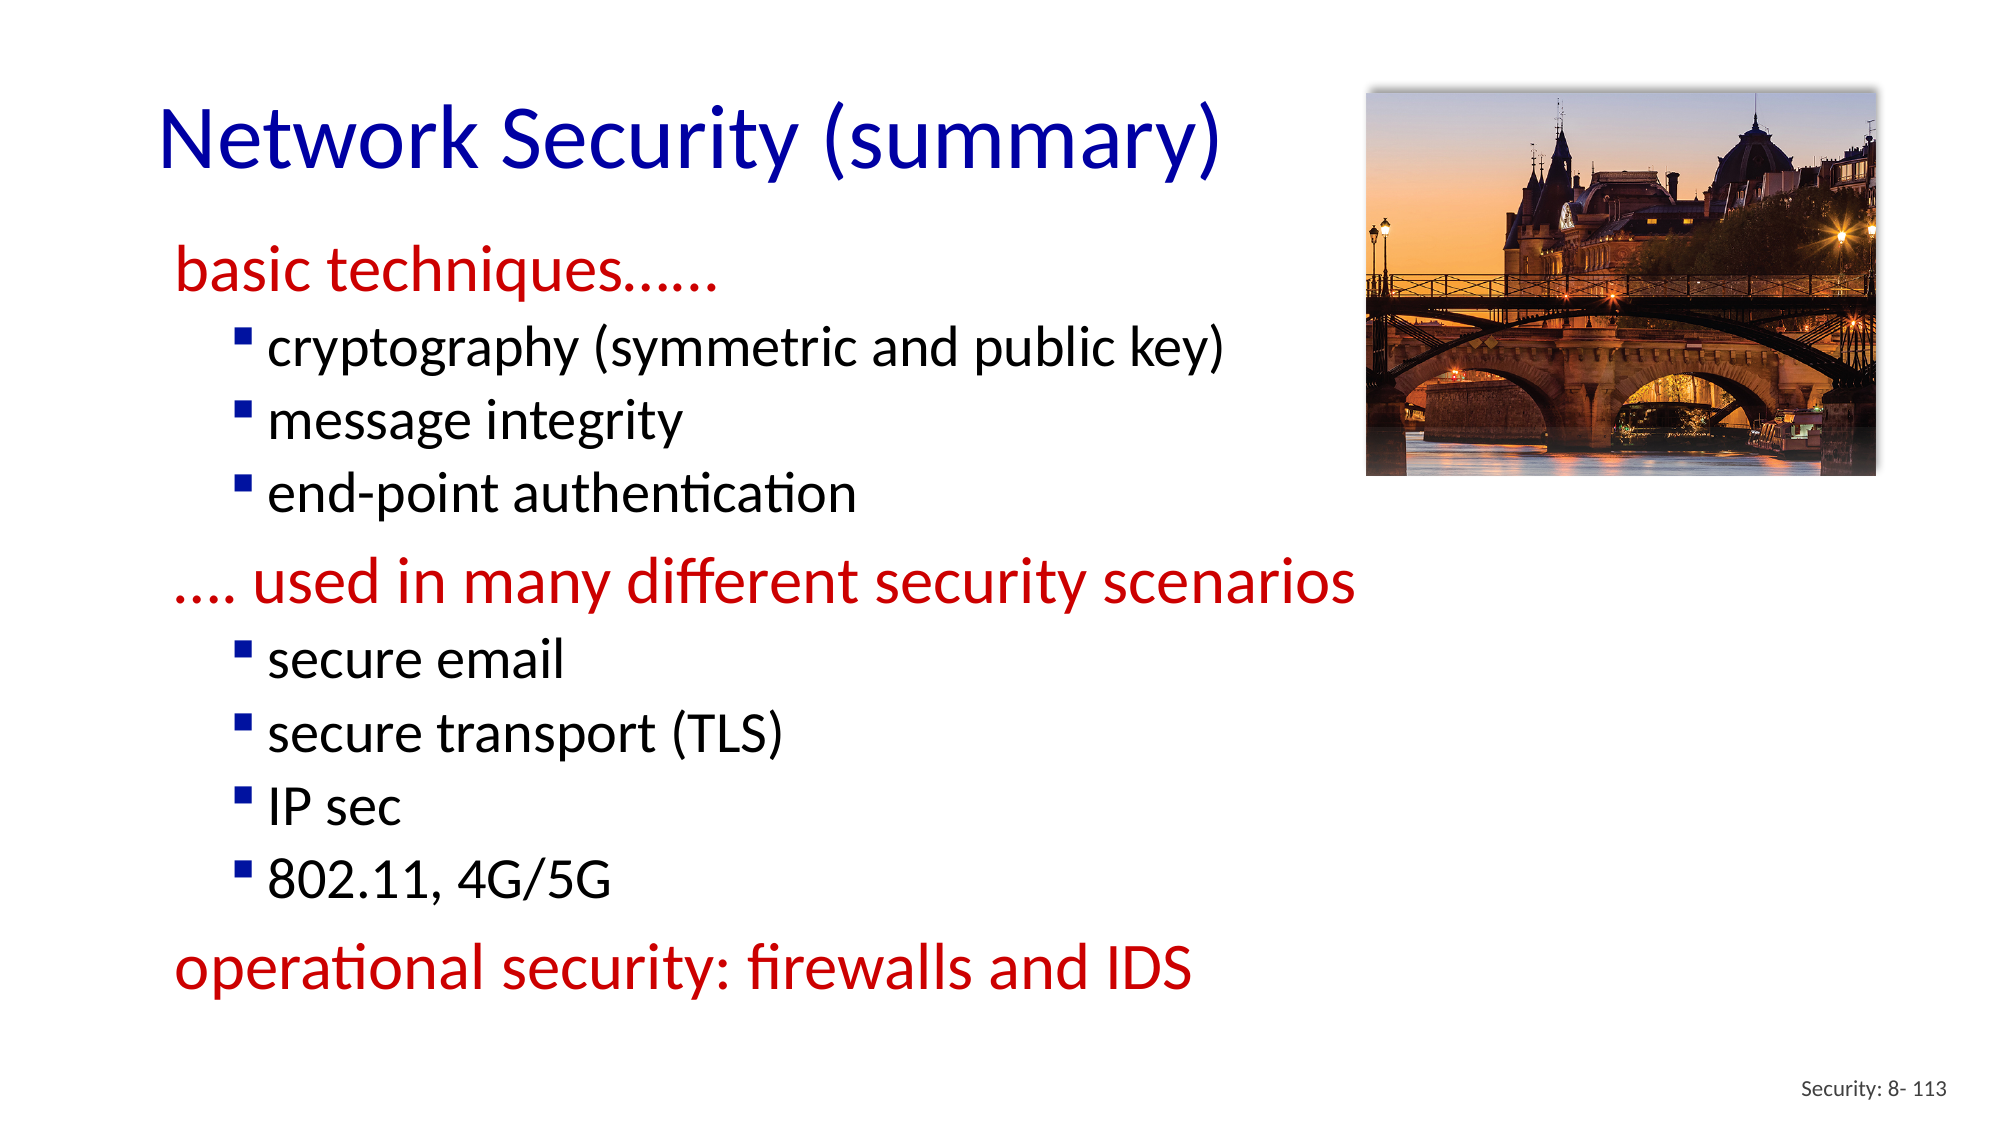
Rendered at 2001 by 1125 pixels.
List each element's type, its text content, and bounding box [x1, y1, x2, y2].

slide_number Security: 8- 113 [1512, 1056, 1963, 1117]
picture [1366, 93, 1876, 476]
text_box basic techniques…... cryptography (symmetric and public key) message integrity end-point authentication …. used in many different security scenarios secure email secure transport (TLS) IP sec 802.11, 4G/5G operational security: firewalls and IDS [138, 226, 1476, 1050]
text_box Network Security (summary) [142, 65, 1868, 213]
